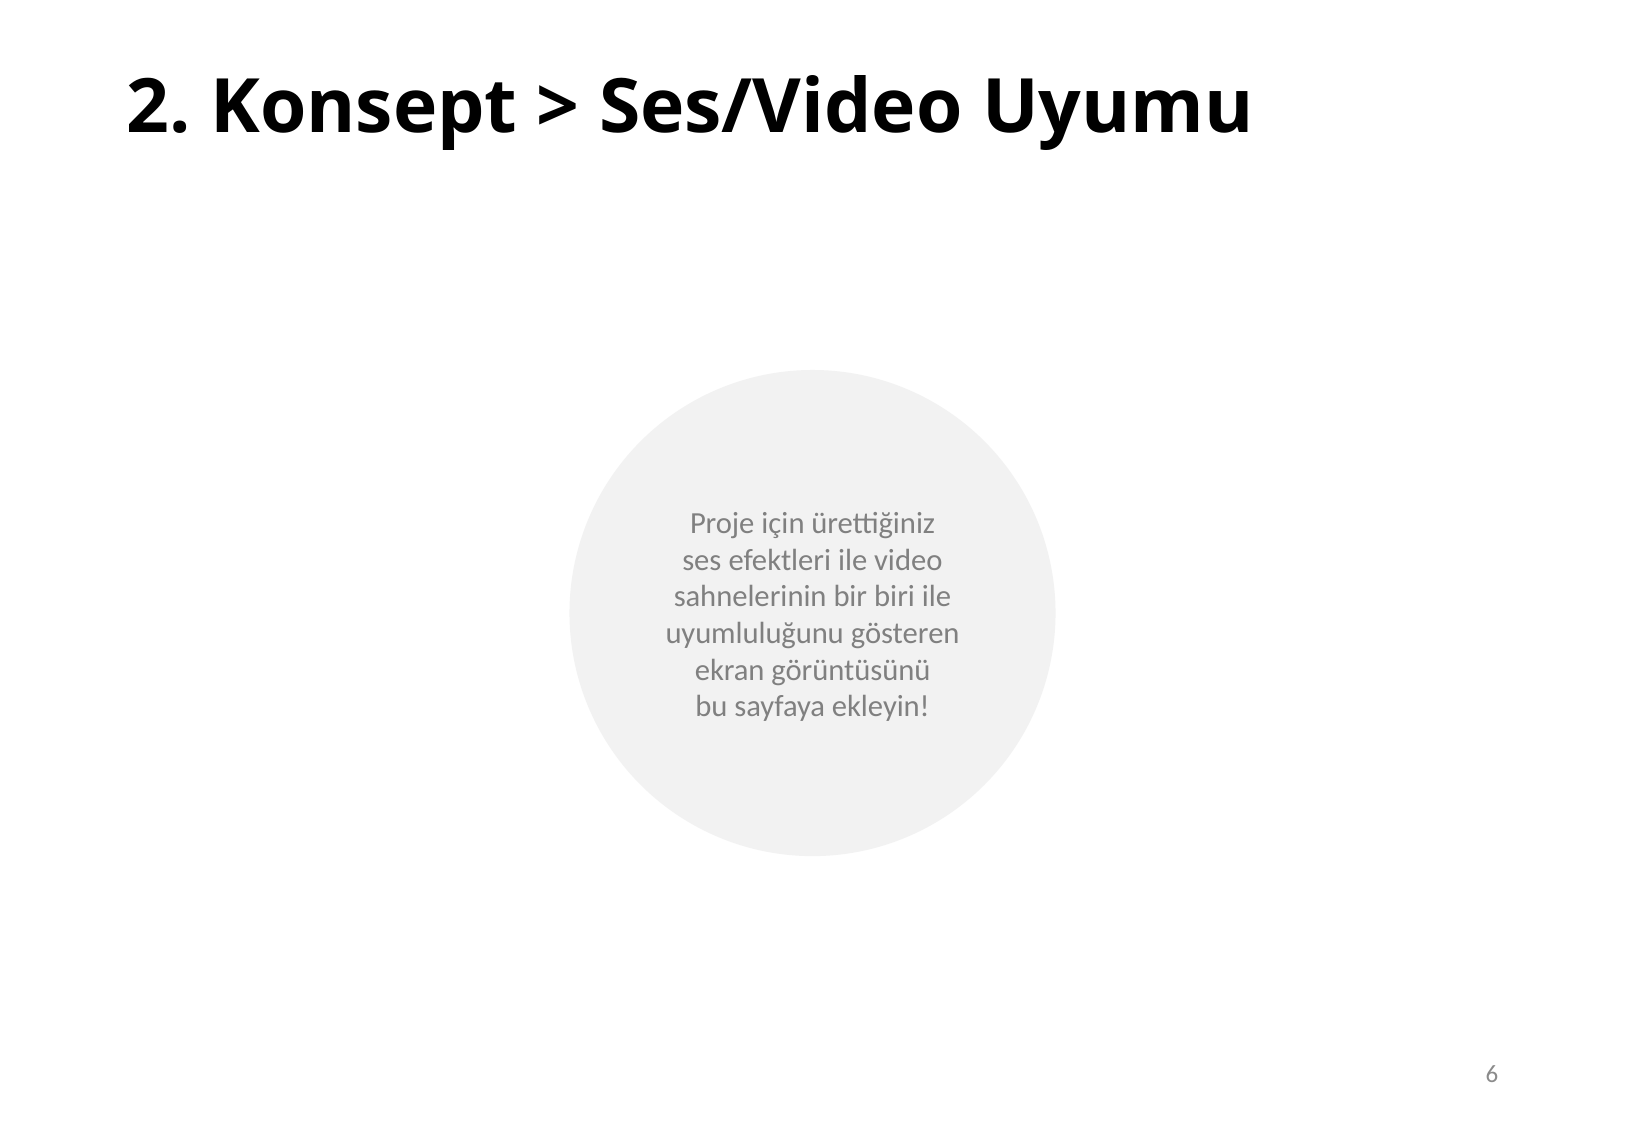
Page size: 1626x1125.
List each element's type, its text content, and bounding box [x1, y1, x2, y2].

title 2. Konsept > Ses/Video Uyumu [111, 59, 1514, 278]
text_box Proje için ürettiğiniz ses efektleri ile video sahnelerinin bir biri ile uyumluluğunu gösteren ekran görüntüsünü bu sayfaya ekleyin! [568, 368, 1057, 858]
slide_number 6 [1147, 1042, 1514, 1103]
